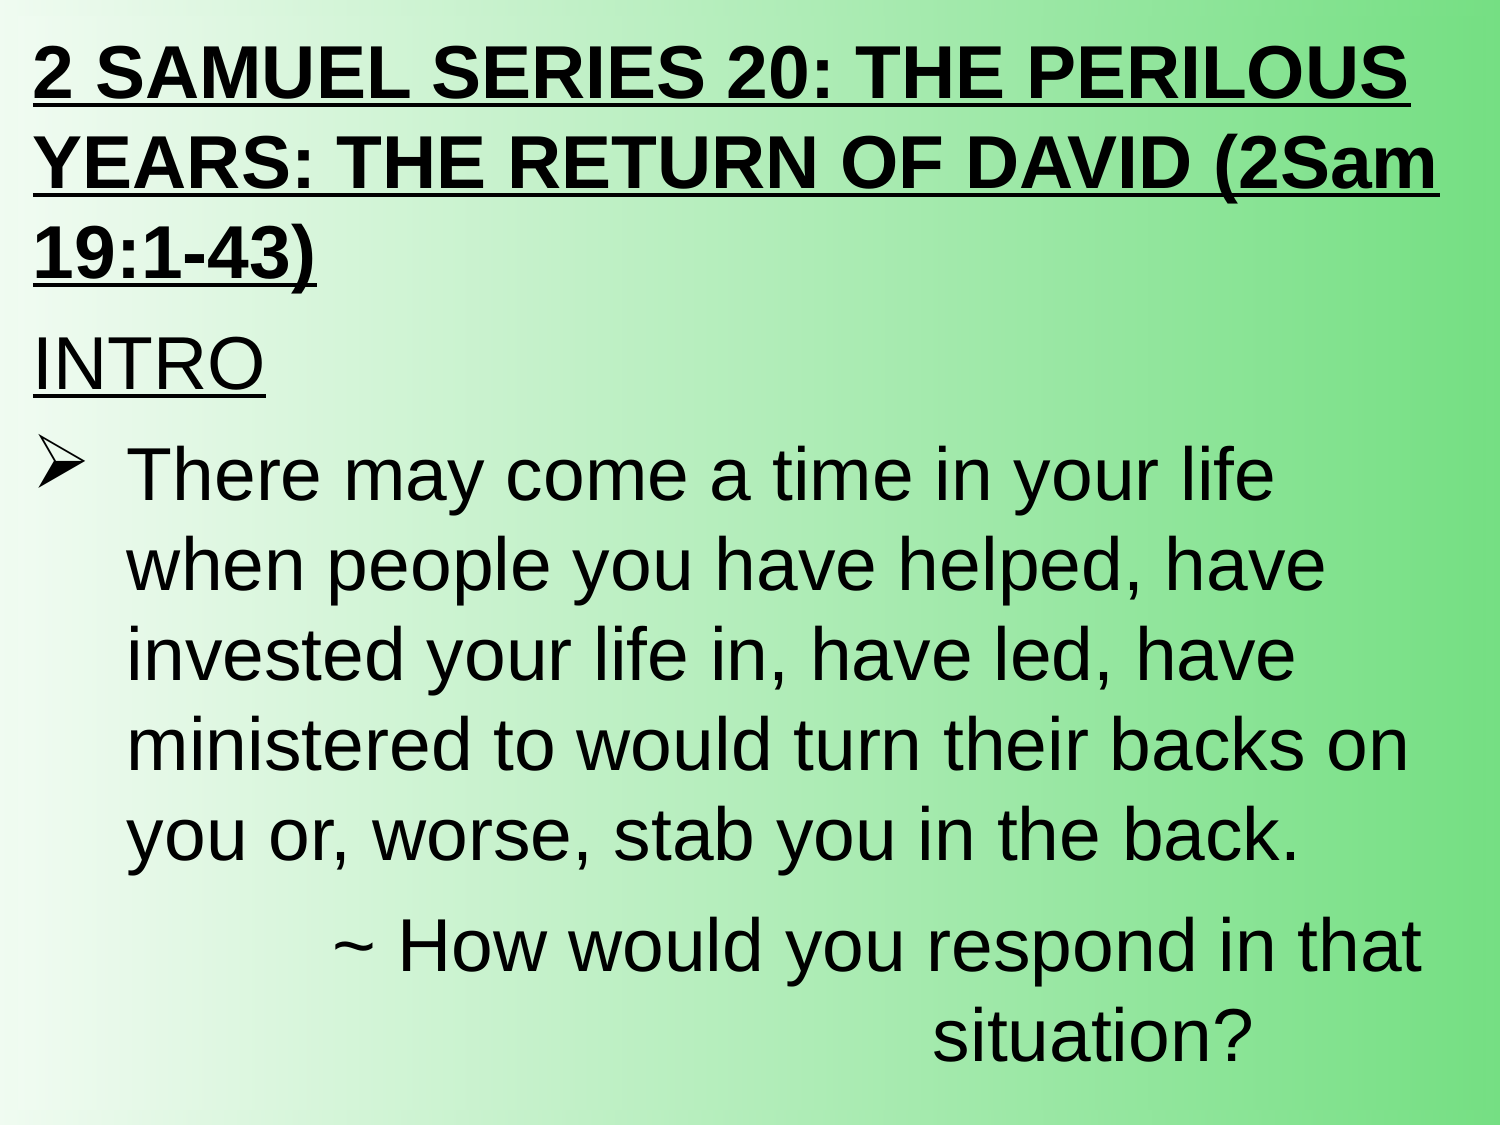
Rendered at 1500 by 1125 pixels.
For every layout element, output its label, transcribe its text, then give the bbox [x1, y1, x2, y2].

subtitle 2 SAMUEL SERIES 20: THE PERILOUS YEARS: THE RETURN OF DAVID (2Sam 19:1-43) INTRO There may come a time in your life when people you have helped, have invested your life in, have led, have ministered to would turn their backs on you or, worse, stab you in the back. ~ How would you respond in that situation? [18, 16, 1486, 1110]
